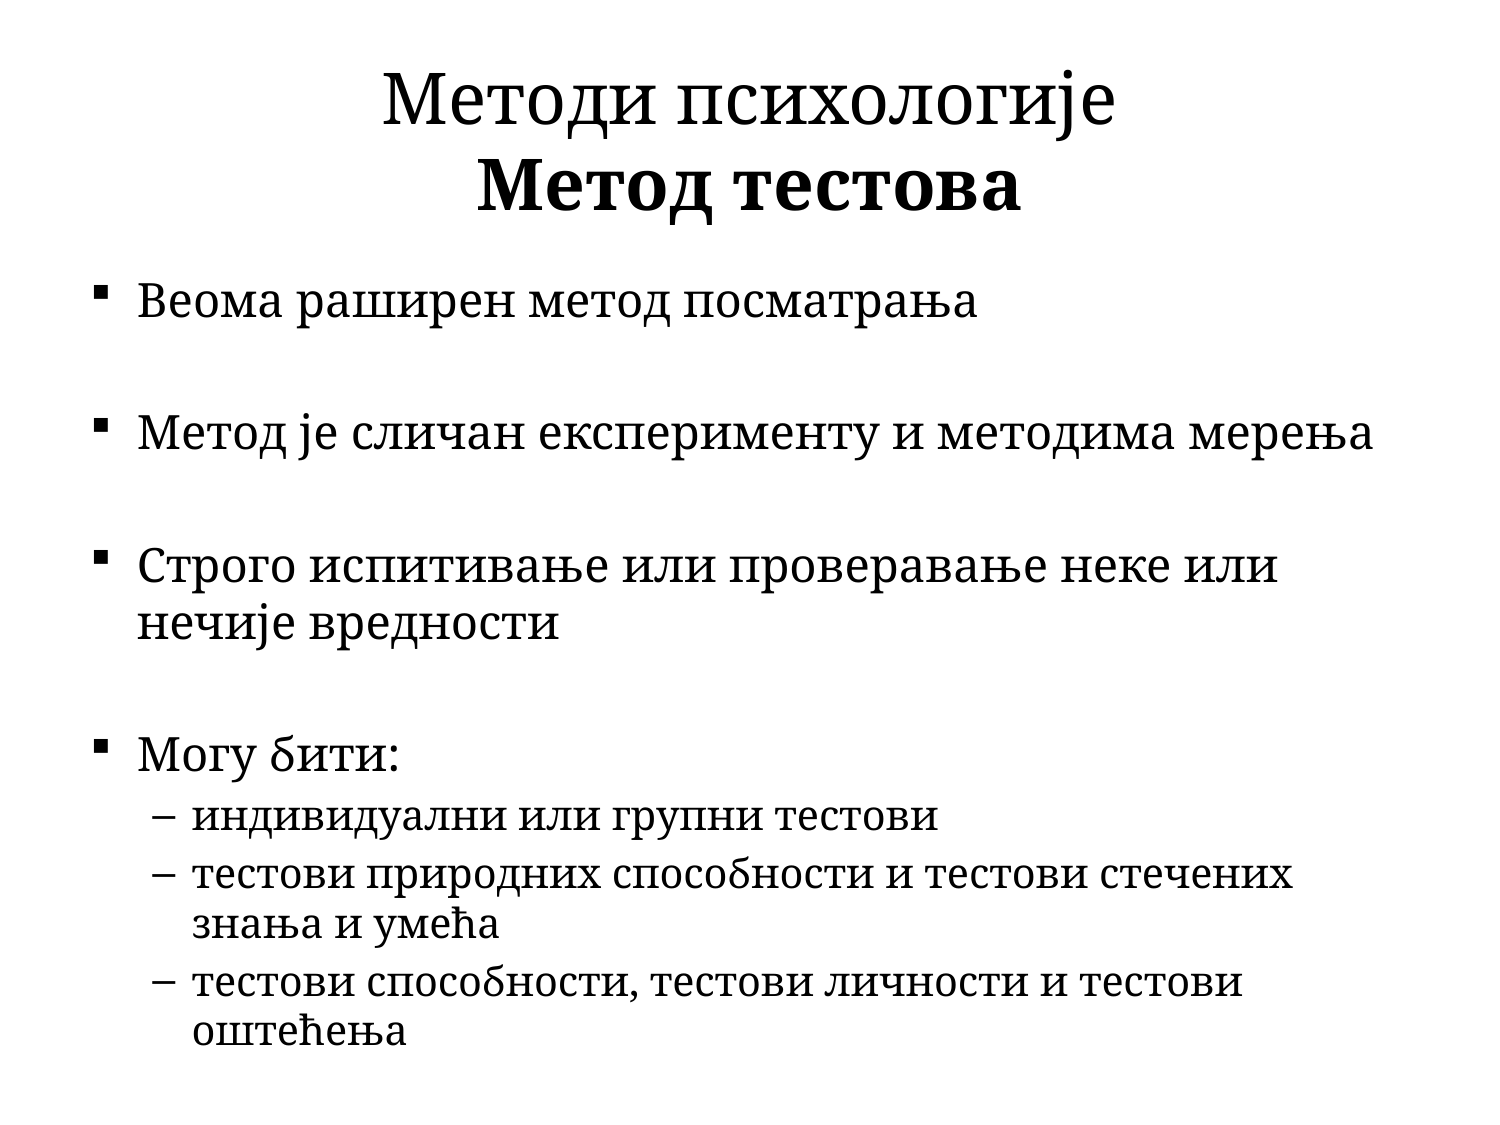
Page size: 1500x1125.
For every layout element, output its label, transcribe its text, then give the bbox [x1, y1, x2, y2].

title Методи психологије Метод тестова [74, 44, 1426, 233]
list Веома раширен метод посматрања Метод је сличан експерименту и методима мерења Строго испитивање или проверавање неке или нечије вредности Могу бити: индивидуални или групни тестови тестови природних способности и тестови стечених знања и умећа тестови способности, тестови личности и тестови оштећења [74, 262, 1426, 1083]
